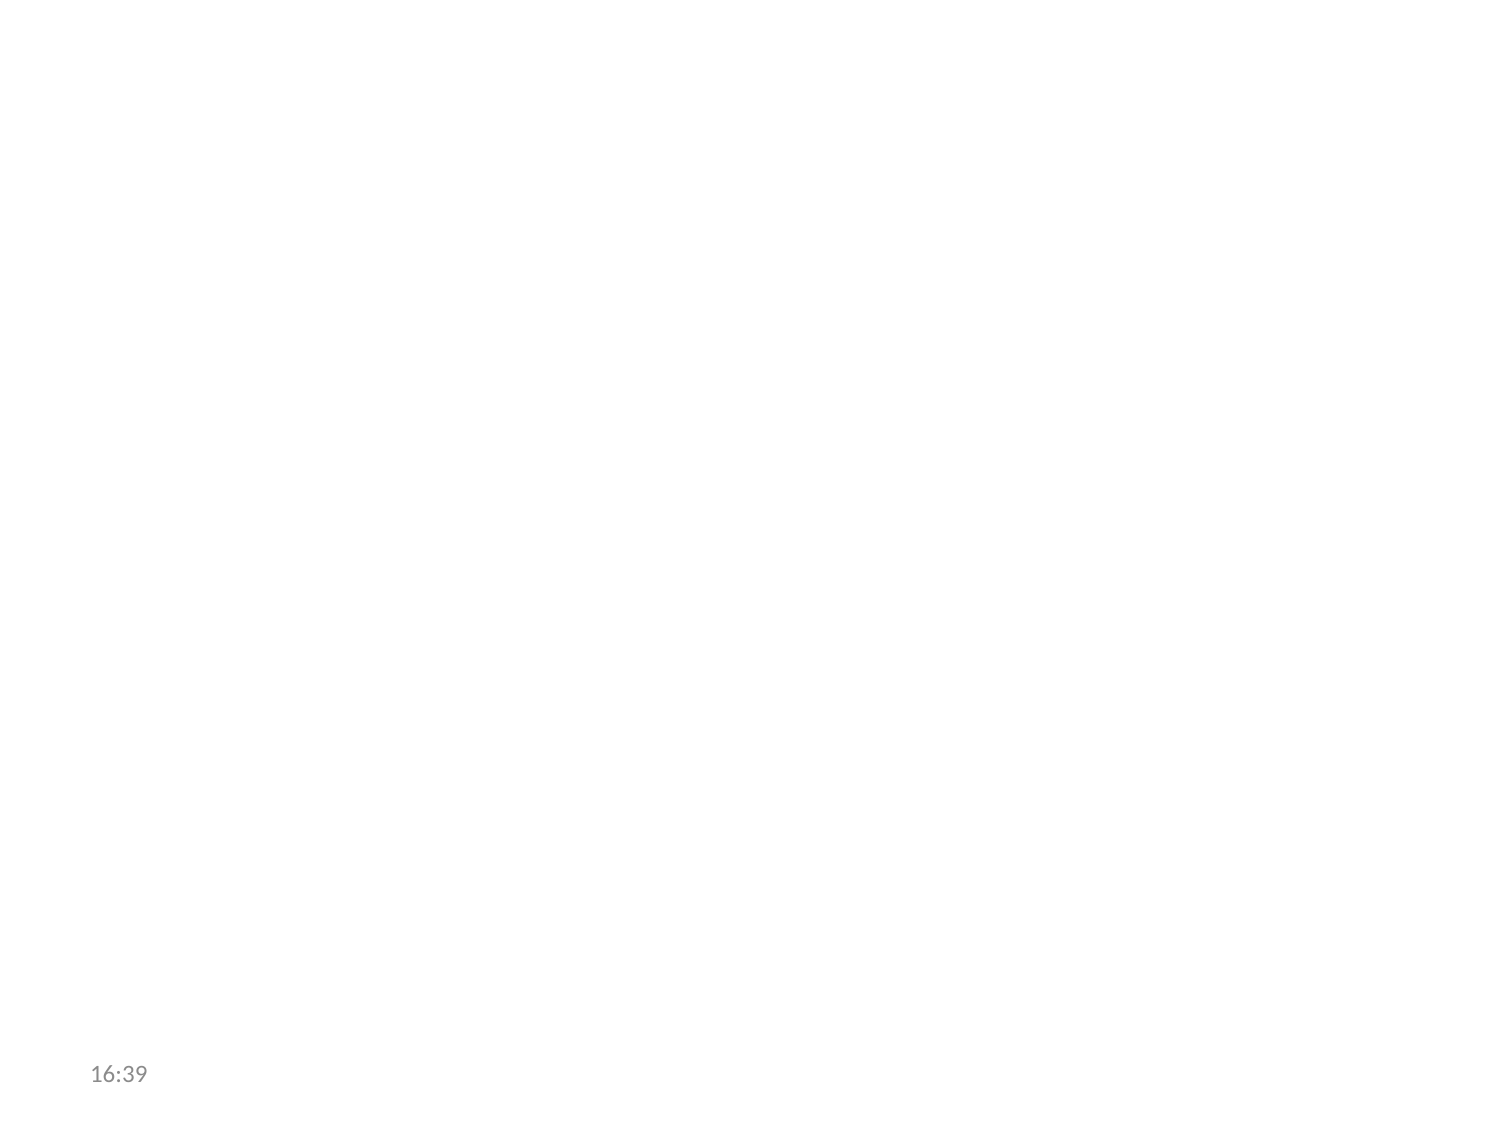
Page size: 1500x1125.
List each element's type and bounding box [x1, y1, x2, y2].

slide_number [75, 1042, 425, 1103]
